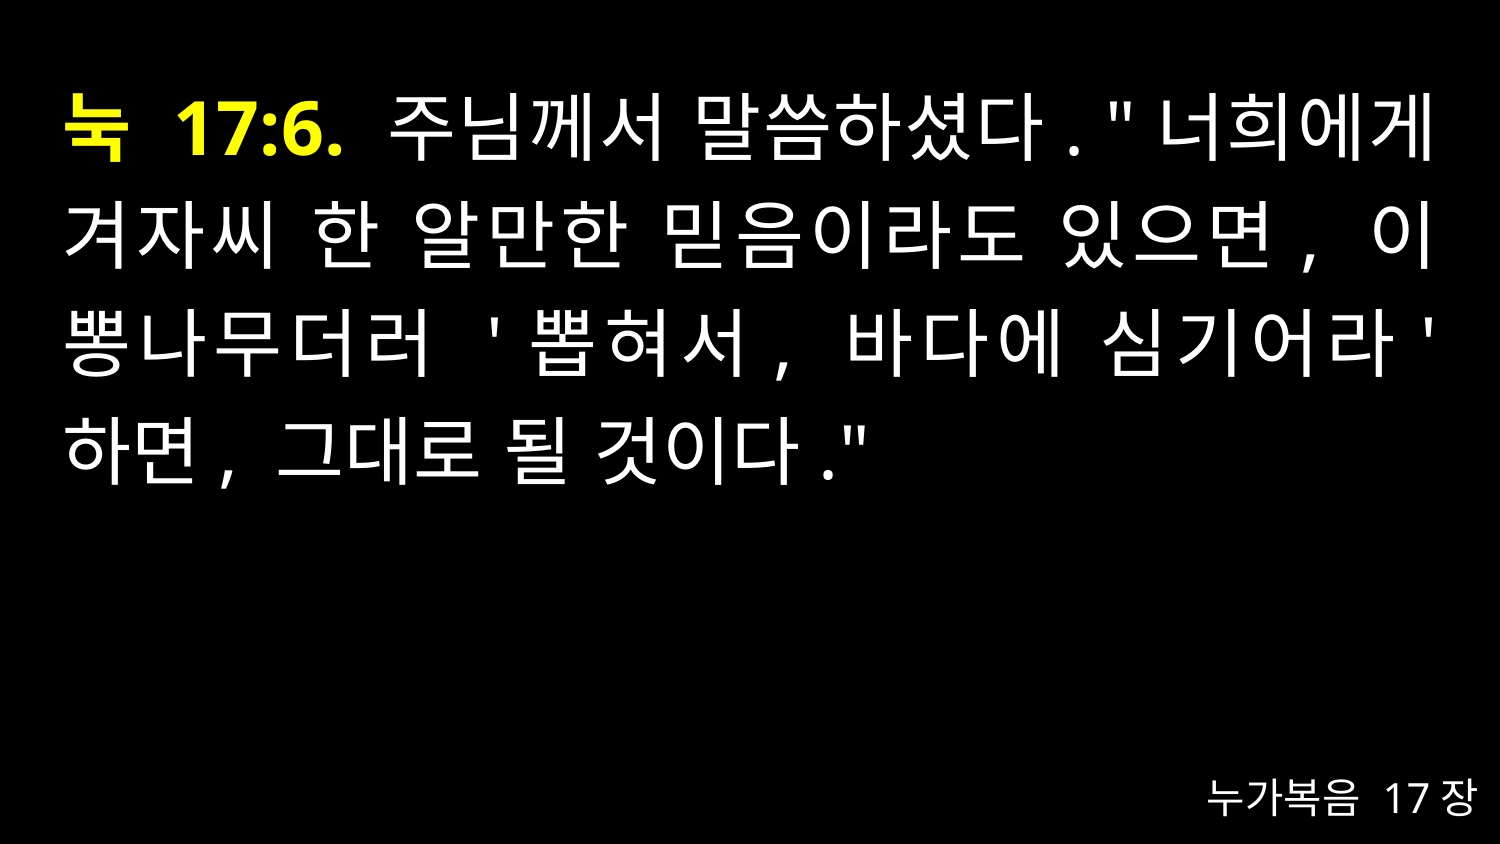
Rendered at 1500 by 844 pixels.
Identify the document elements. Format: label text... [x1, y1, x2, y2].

title 눅 17:6. 주님께서 말씀하셨다. "너희에게 겨자씨 한 알만한 믿음이라도 있으면, 이 뽕나무더러 '뽑혀서, 바다에 심기어라' 하면, 그대로 될 것이다." [0, 0, 1500, 844]
subtitle 누가복음 17장 [916, 770, 1500, 844]
